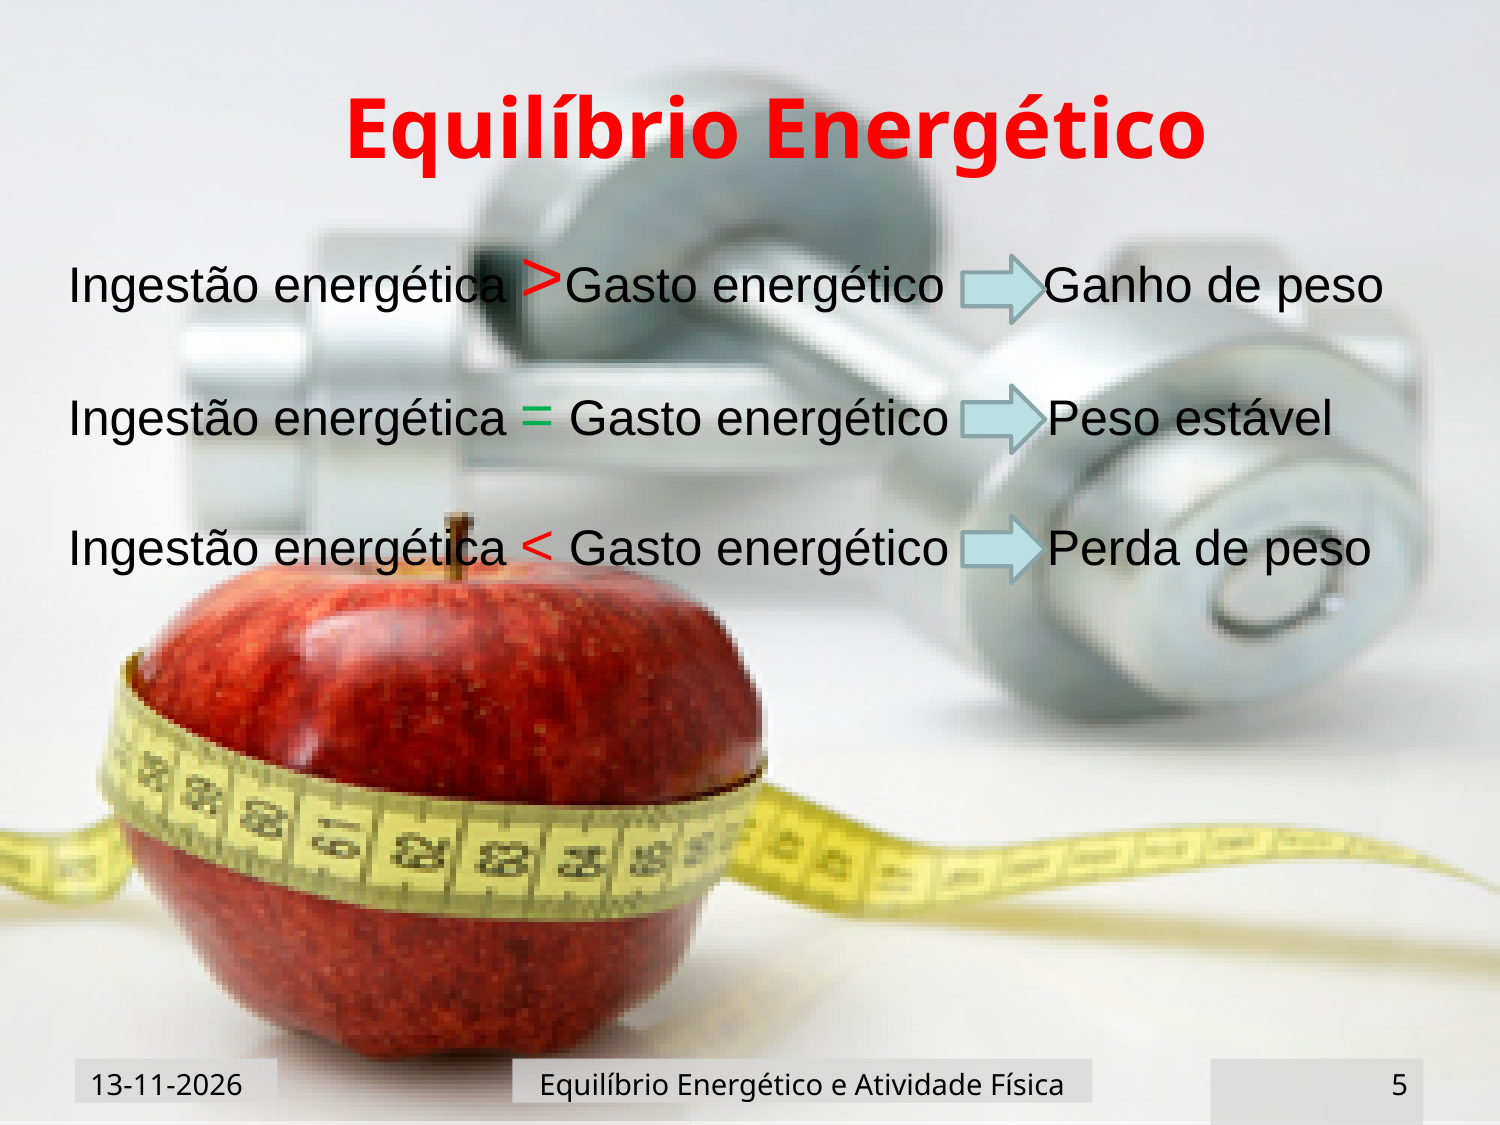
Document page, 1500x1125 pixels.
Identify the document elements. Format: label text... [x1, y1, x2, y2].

text_box Equilíbrio Energético [262, 73, 1311, 177]
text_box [52, 219, 1412, 599]
picture [0, 0, 1500, 1125]
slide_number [74, 1058, 278, 1103]
footer Equilíbrio Energético e Atividade Física [512, 1058, 1093, 1103]
slide_number 5 [1210, 1058, 1424, 1125]
